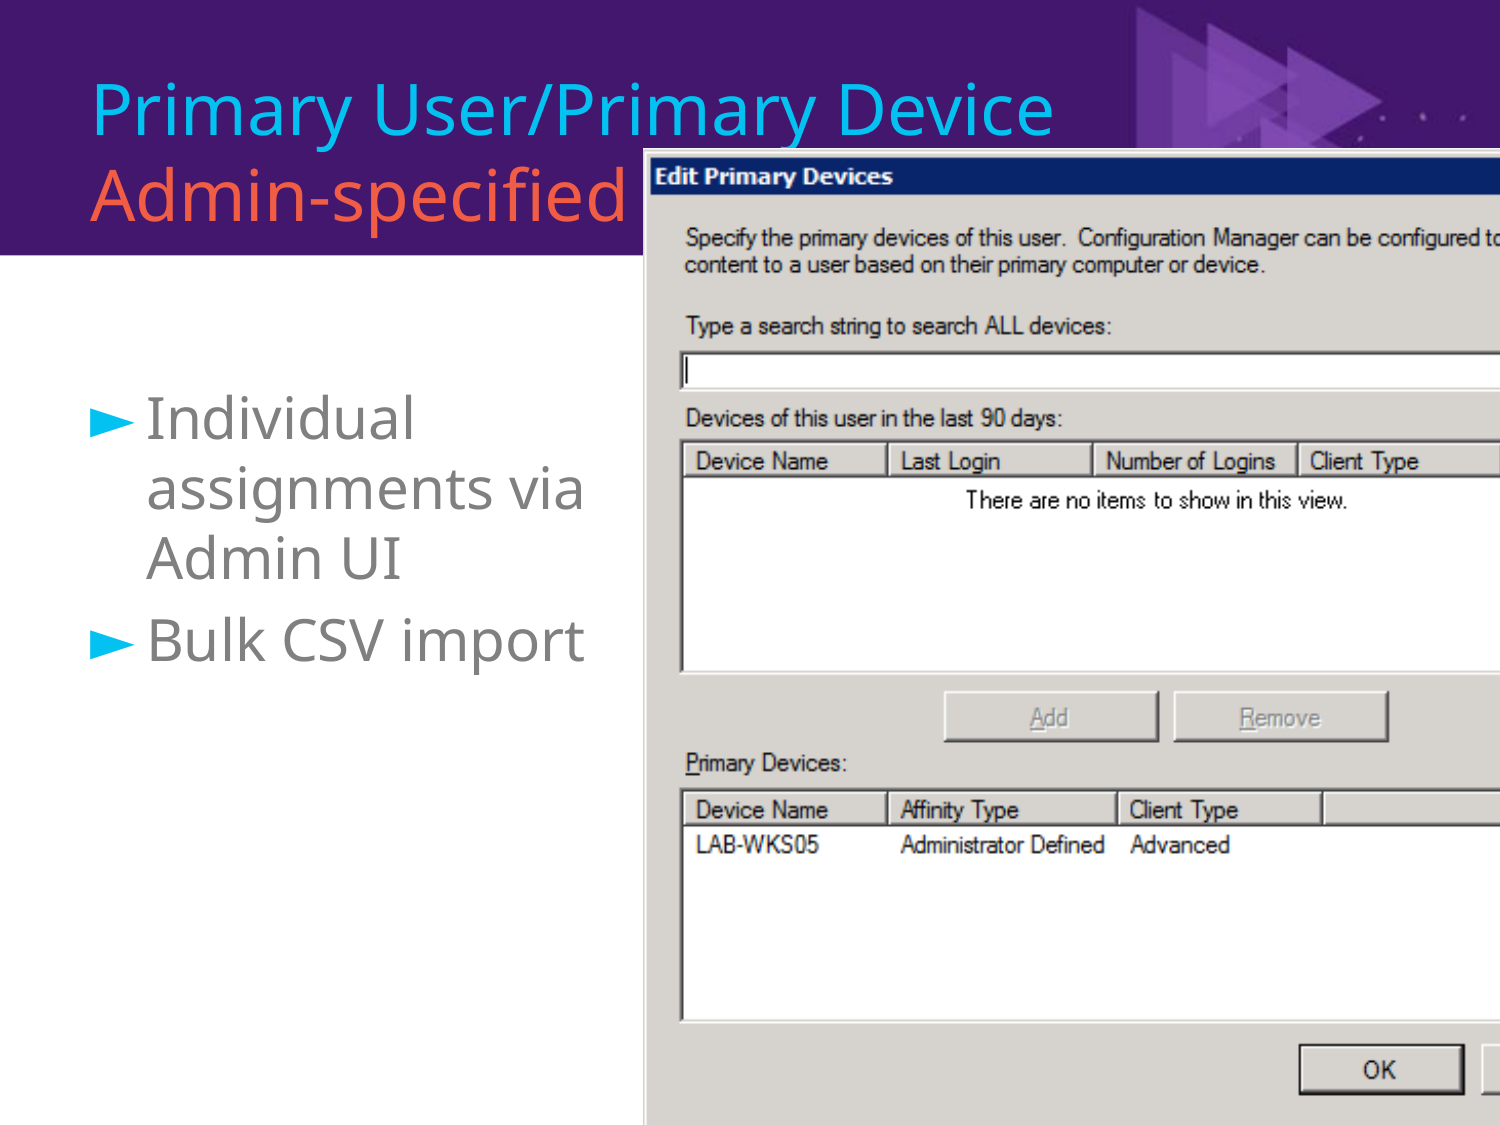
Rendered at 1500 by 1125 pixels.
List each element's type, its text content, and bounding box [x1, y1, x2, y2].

list Individual assignments via Admin UI Bulk CSV import [75, 373, 638, 1005]
picture [0, 0, 1500, 1125]
title Primary User/Primary Device Admin-specified [75, 56, 1425, 244]
